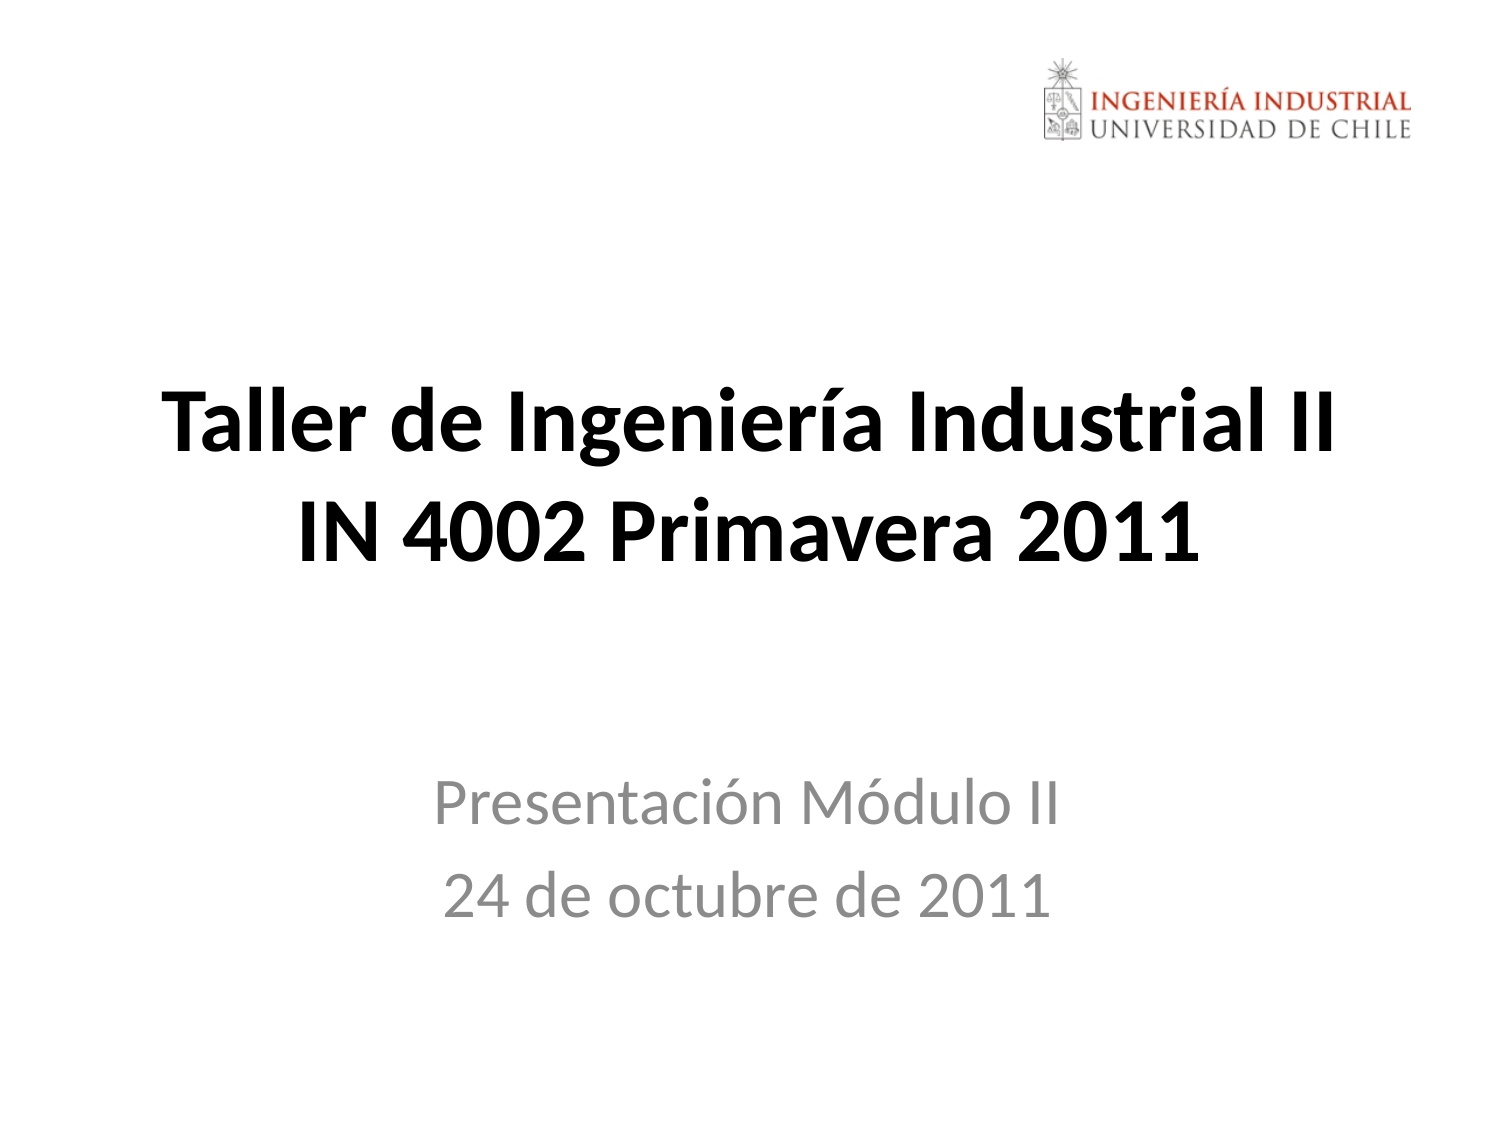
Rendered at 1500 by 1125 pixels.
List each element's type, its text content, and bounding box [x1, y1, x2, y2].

picture [1044, 58, 1411, 141]
title Taller de Ingeniería Industrial II IN 4002 Primavera 2011 [112, 349, 1388, 591]
subtitle Presentación Módulo II 24 de octubre de 2011 [222, 750, 1273, 957]
